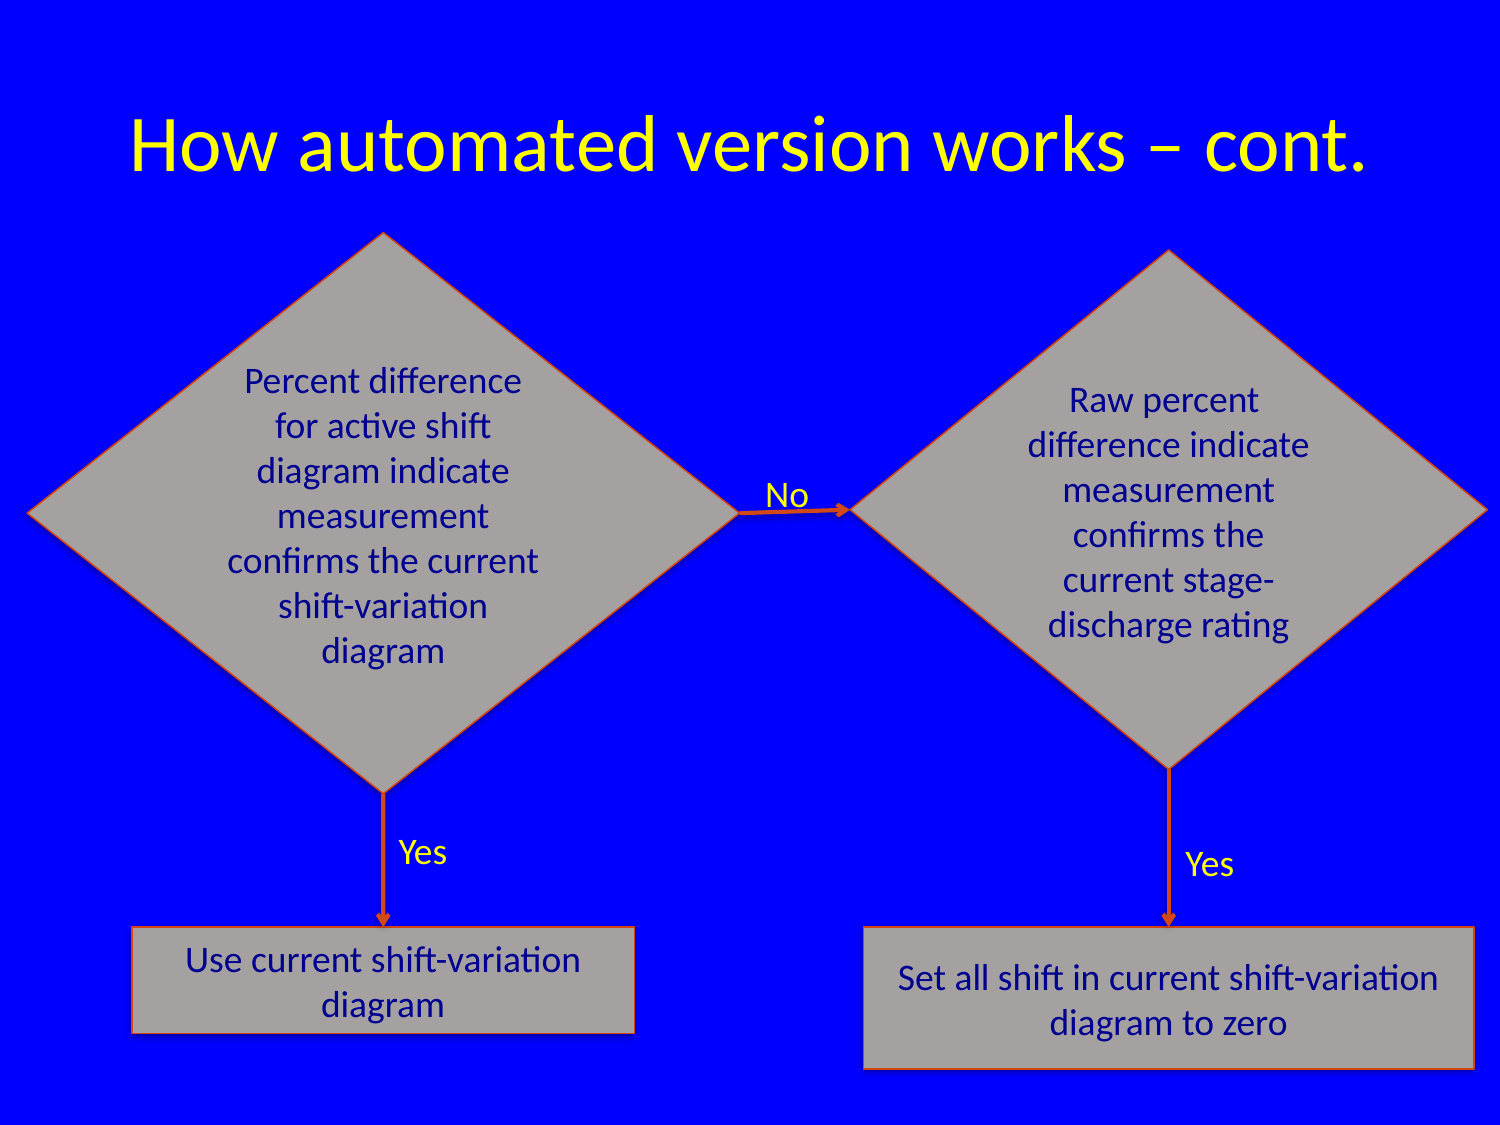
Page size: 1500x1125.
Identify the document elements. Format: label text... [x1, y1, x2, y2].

text_box Percent difference for active shift diagram indicate measurement confirms the current shift-variation diagram [26, 231, 734, 792]
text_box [863, 769, 1475, 1069]
title How automated version works – cont. [75, 45, 1425, 233]
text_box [131, 793, 635, 1034]
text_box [739, 249, 1488, 770]
